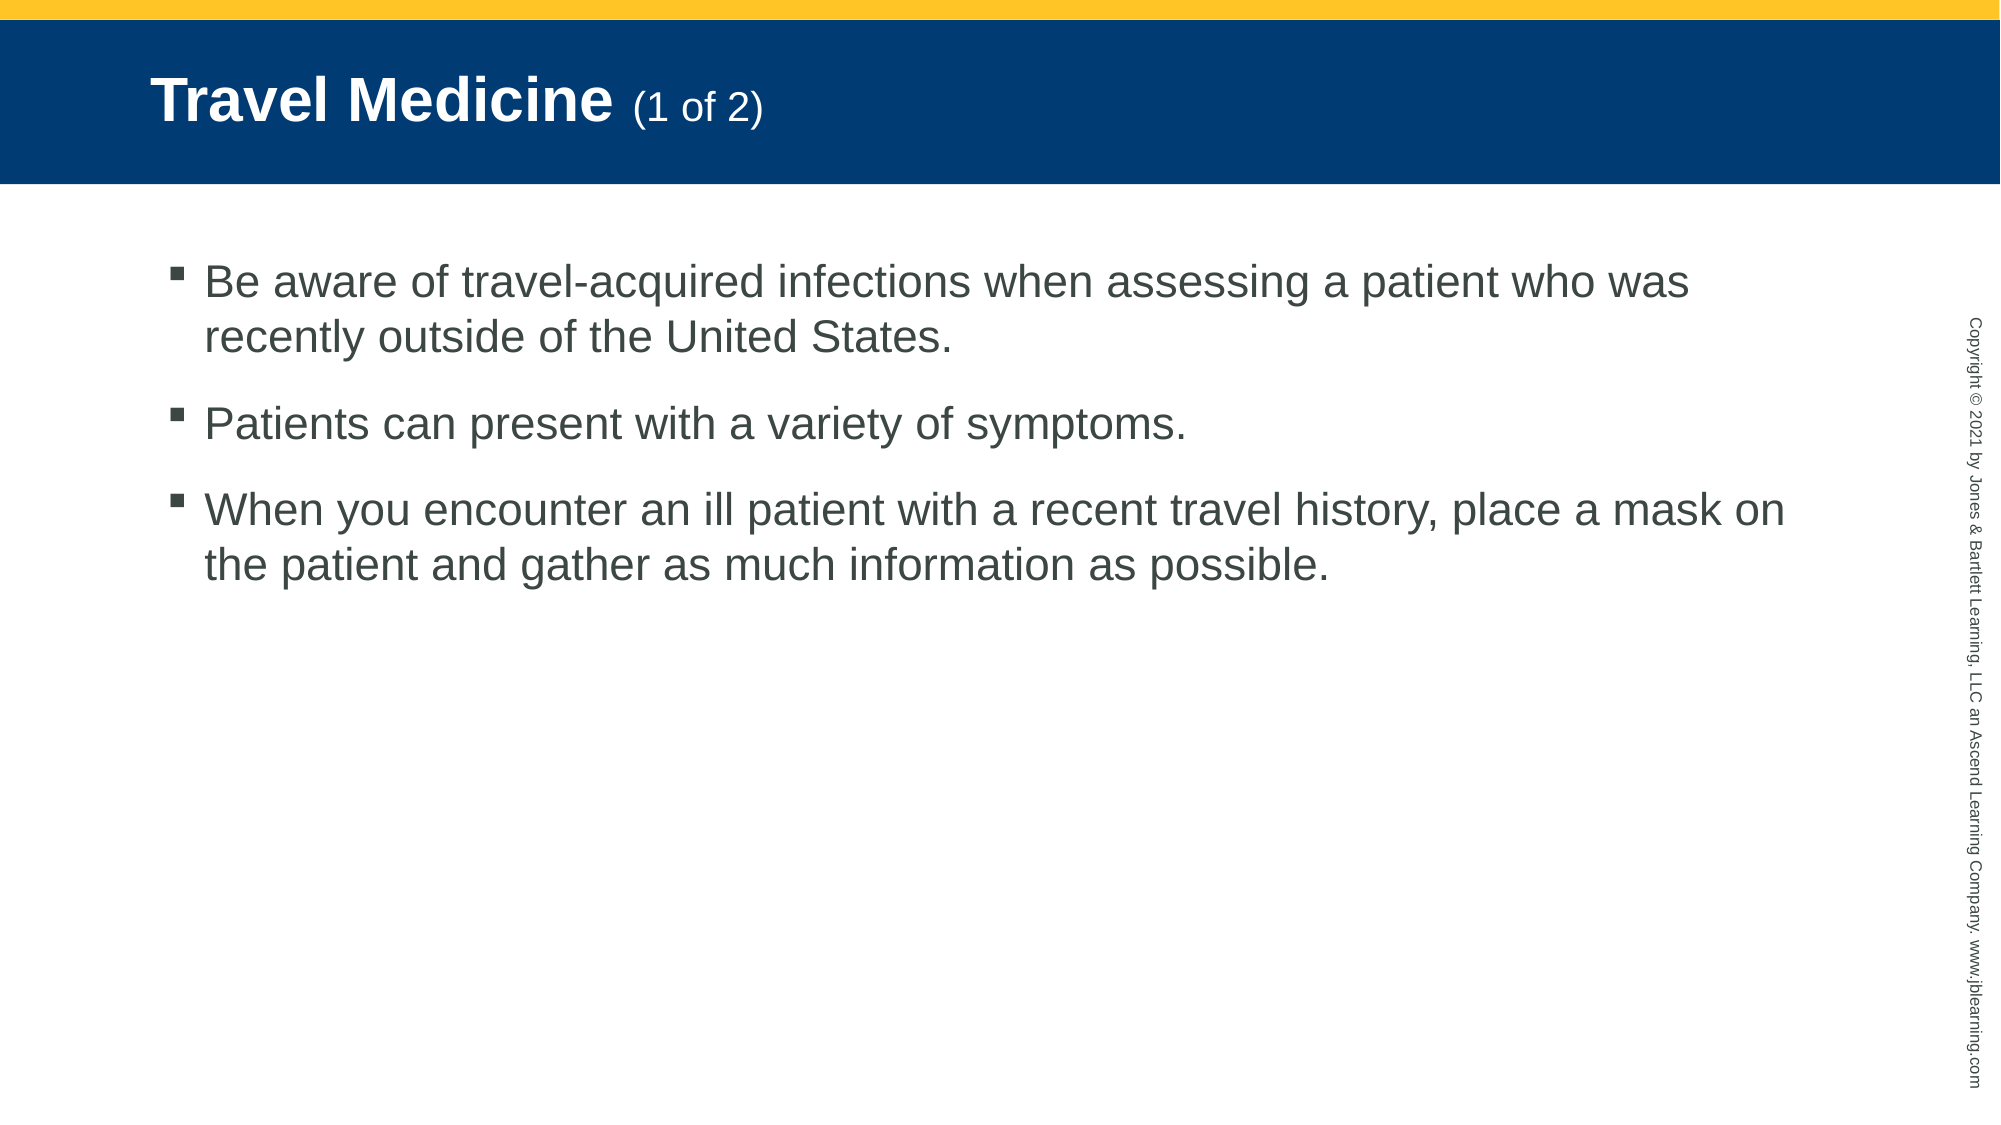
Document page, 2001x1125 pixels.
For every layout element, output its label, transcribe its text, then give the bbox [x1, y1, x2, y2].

title Travel Medicine (1 of 2) [0, 19, 2000, 185]
list Be aware of travel-acquired infections when assessing a patient who was recently outside of the United States. Patients can present with a variety of symptoms. When you encounter an ill patient with a recent travel history, place a mask on the patient and gather as much information as possible. [151, 244, 1840, 1016]
